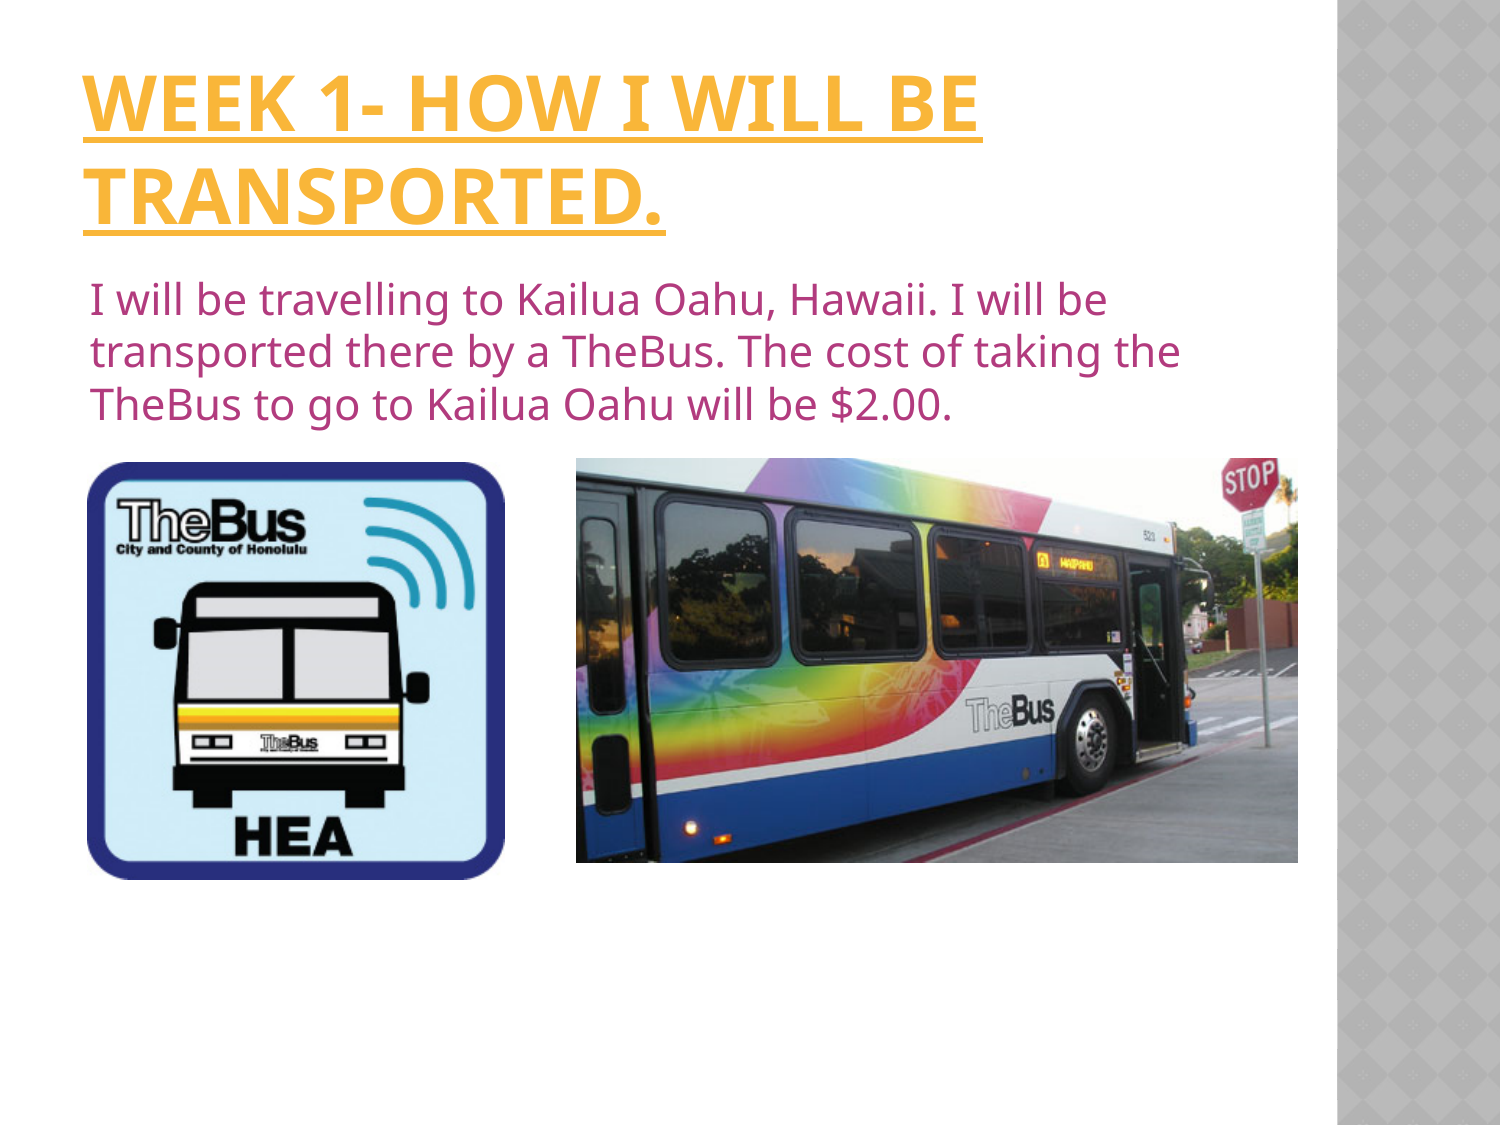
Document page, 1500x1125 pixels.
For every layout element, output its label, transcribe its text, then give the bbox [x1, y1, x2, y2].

title Week 1- How I will be transported. [75, 52, 1263, 240]
list I will be travelling to Kailua Oahu, Hawaii. I will be transported there by a TheBus. The cost of taking the TheBus to go to Kailua Oahu will be $2.00. [75, 264, 1263, 1059]
picture [576, 458, 1299, 863]
picture [87, 462, 506, 881]
